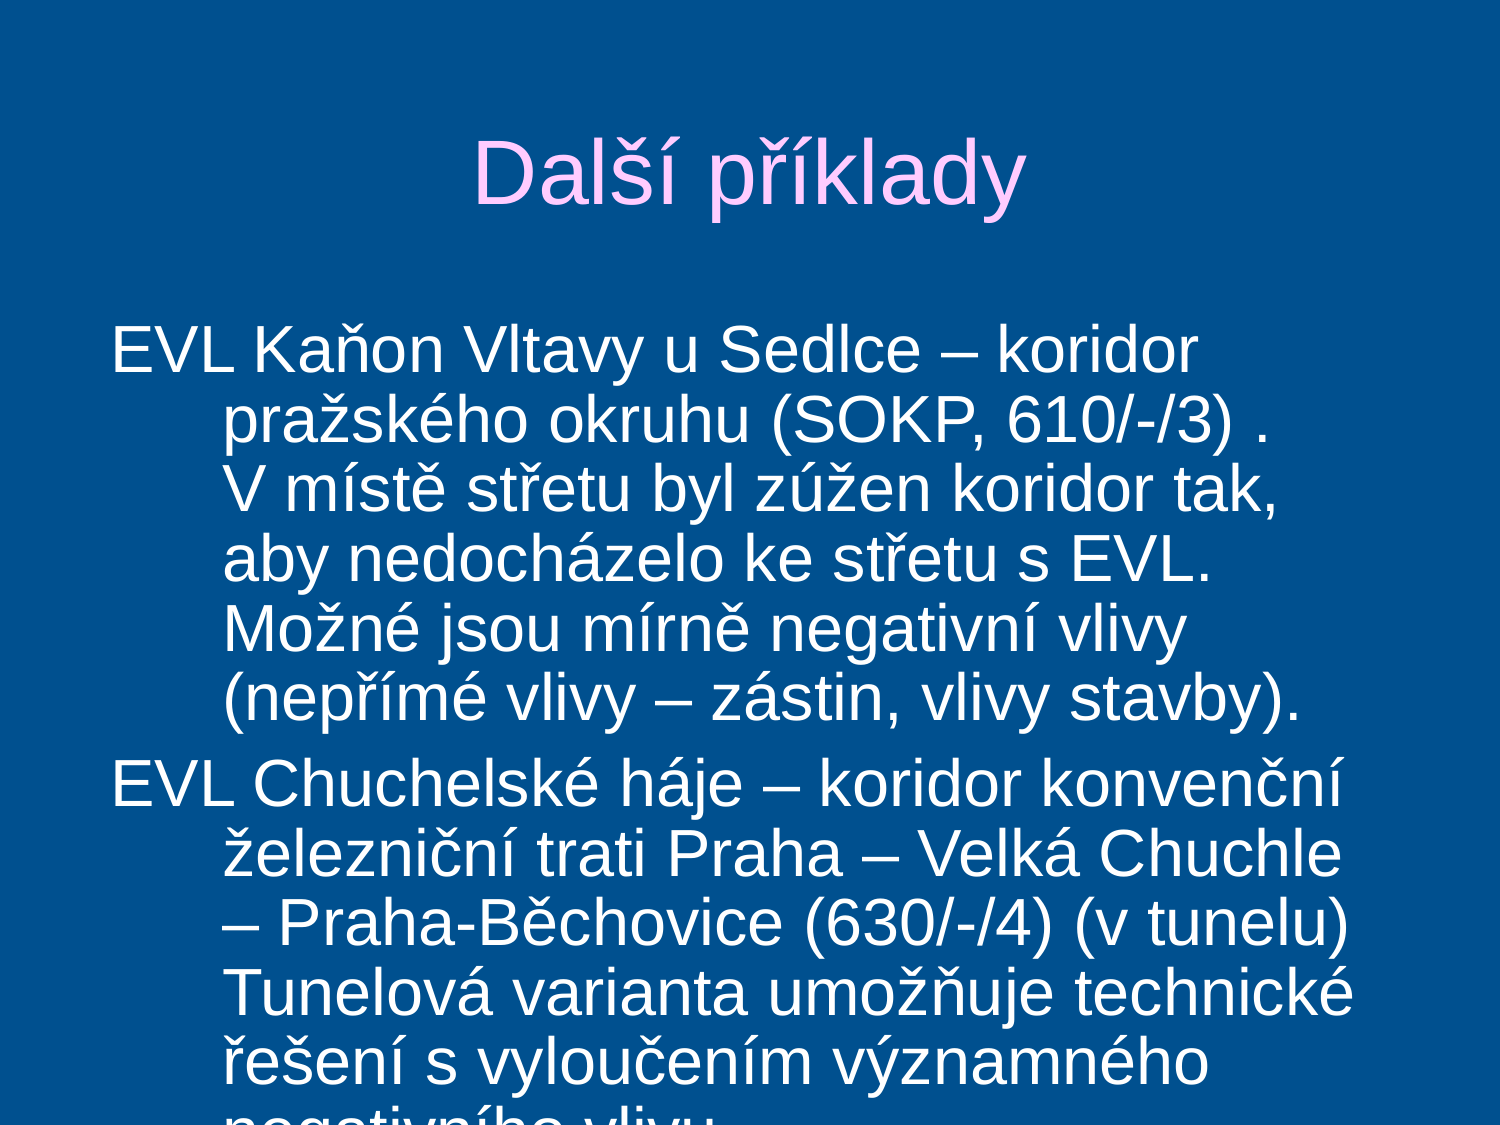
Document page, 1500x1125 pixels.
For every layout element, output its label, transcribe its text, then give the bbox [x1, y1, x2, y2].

list EVL Kaňon Vltavy u Sedlce – koridor pražského okruhu (SOKP, 610/-/3) . V místě střetu byl zúžen koridor tak, aby nedocházelo ke střetu s EVL. Možné jsou mírně negativní vlivy (nepřímé vlivy – zástin, vlivy stavby). EVL Chuchelské háje – koridor konvenční železniční trati Praha – Velká Chuchle – Praha-Běchovice (630/-/4) (v tunelu) Tunelová varianta umožňuje technické řešení s vyloučením významného negativního vlivu. EVL Lochkovský profil – částečně zasahuje zastavitelná produkční lokalita 617 Cementárna Radotín. Lokalita nezasahuje přímo do biotopu předmětu ochrany, významně negativní vliv možno vyloučit. Hodnocen mírně negativní vliv (nepřímé vlivy). [110, 312, 1391, 1011]
title Další příklady [110, 80, 1391, 271]
